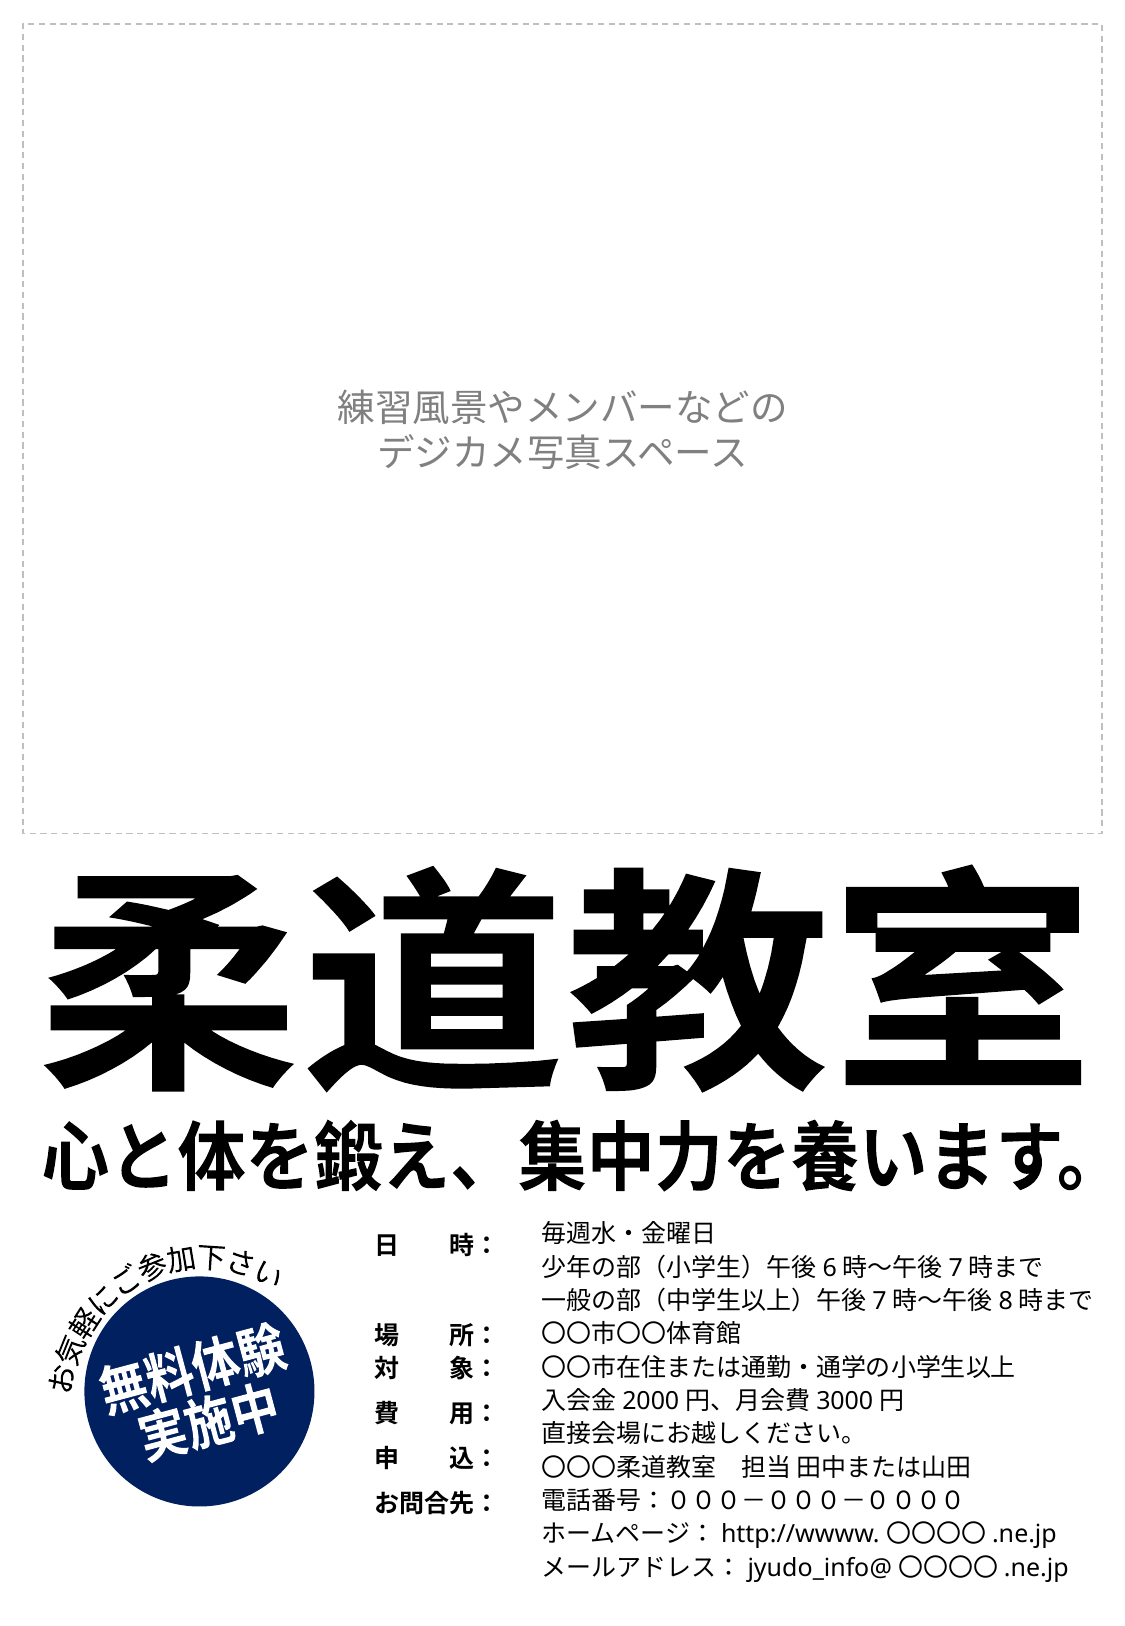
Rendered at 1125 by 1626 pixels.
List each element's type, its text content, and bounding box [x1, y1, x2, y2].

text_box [84, 1276, 315, 1507]
text_box 練習風景やメンバーなどの デジカメ写真スペース [22, 23, 1102, 834]
text_box 毎週水・金曜日 少年の部（小学生）午後6時～午後7時まで 一般の部（中学生以上）午後7時～午後8時まで 〇〇市〇〇体育館 〇〇市在住または通勤・通学の小学生以上 入会金2000円、月会費3000円 直接会場にお越しください。 〇〇〇柔道教室 担当 田中または山田 電話番号：０００－０００－００００ ホームページ：http://wwww.〇〇〇〇.ne.jp メールアドレス：jyudo_info@〇〇〇〇.ne.jp [526, 1207, 1109, 1589]
text_box 日 時： 場 所： 対 象： 費 用： 申 込： お問合先： [359, 1207, 515, 1526]
